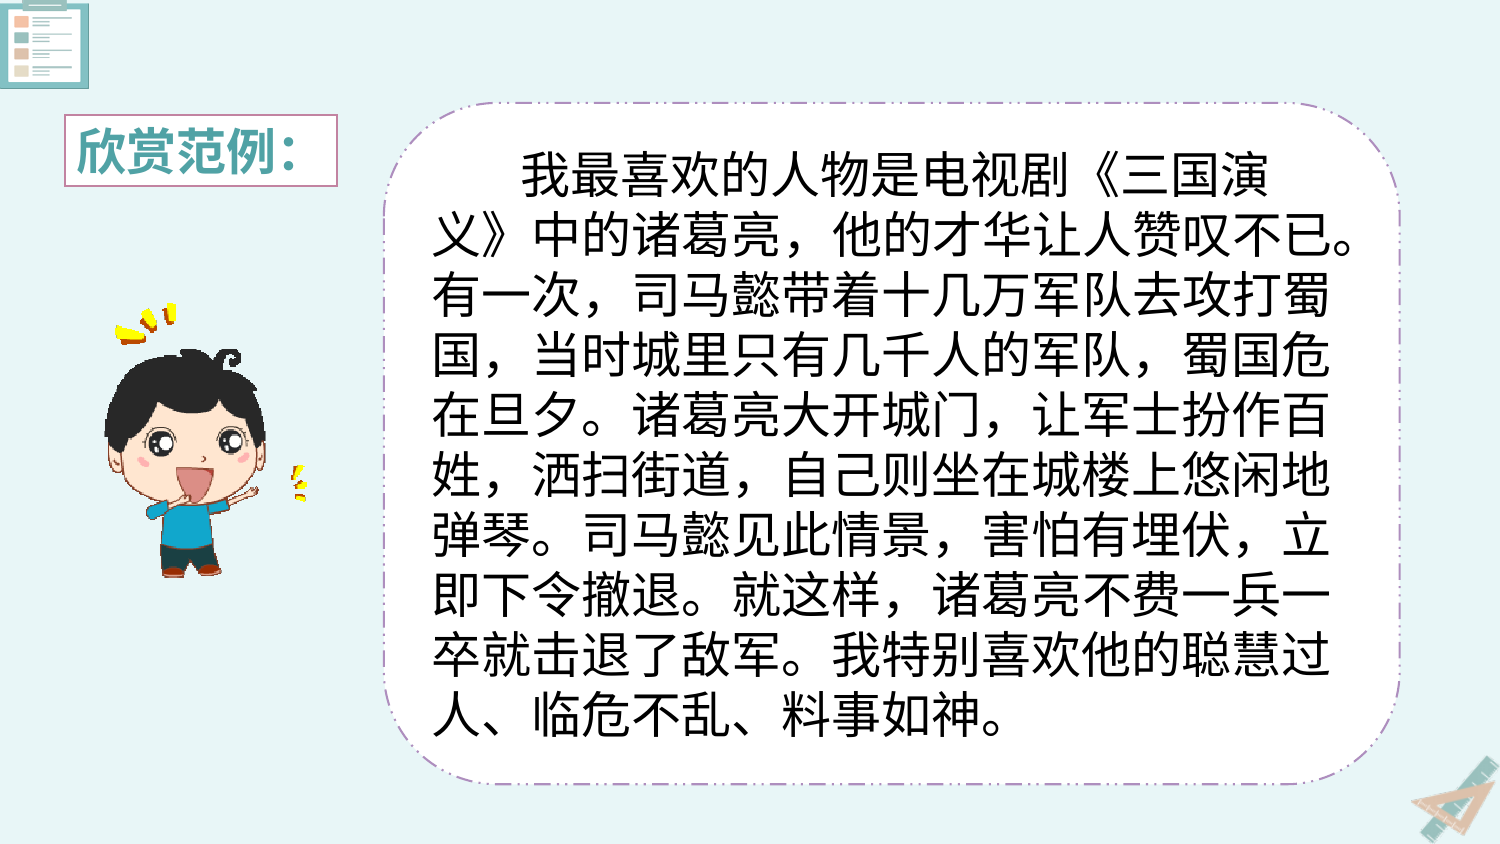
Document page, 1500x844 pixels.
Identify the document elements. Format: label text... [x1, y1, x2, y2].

picture [0, 0, 89, 89]
text_box 欣赏范例： [64, 114, 338, 187]
picture [1411, 755, 1500, 844]
picture [100, 290, 314, 581]
text_box 我最喜欢的人物是电视剧《三国演义》中的诸葛亮，他的才华让人赞叹不已。有一次，司马懿带着十几万军队去攻打蜀国，当时城里只有几千人的军队，蜀国危在旦夕。诸葛亮大开城门，让军士扮作百姓，洒扫街道，自己则坐在城楼上悠闲地弹琴。司马懿见此情景，害怕有埋伏，立即下令撤退。就这样，诸葛亮不费一兵一卒就击退了敌军。我特别喜欢他的聪慧过人、临危不乱、料事如神。 [382, 101, 1401, 786]
